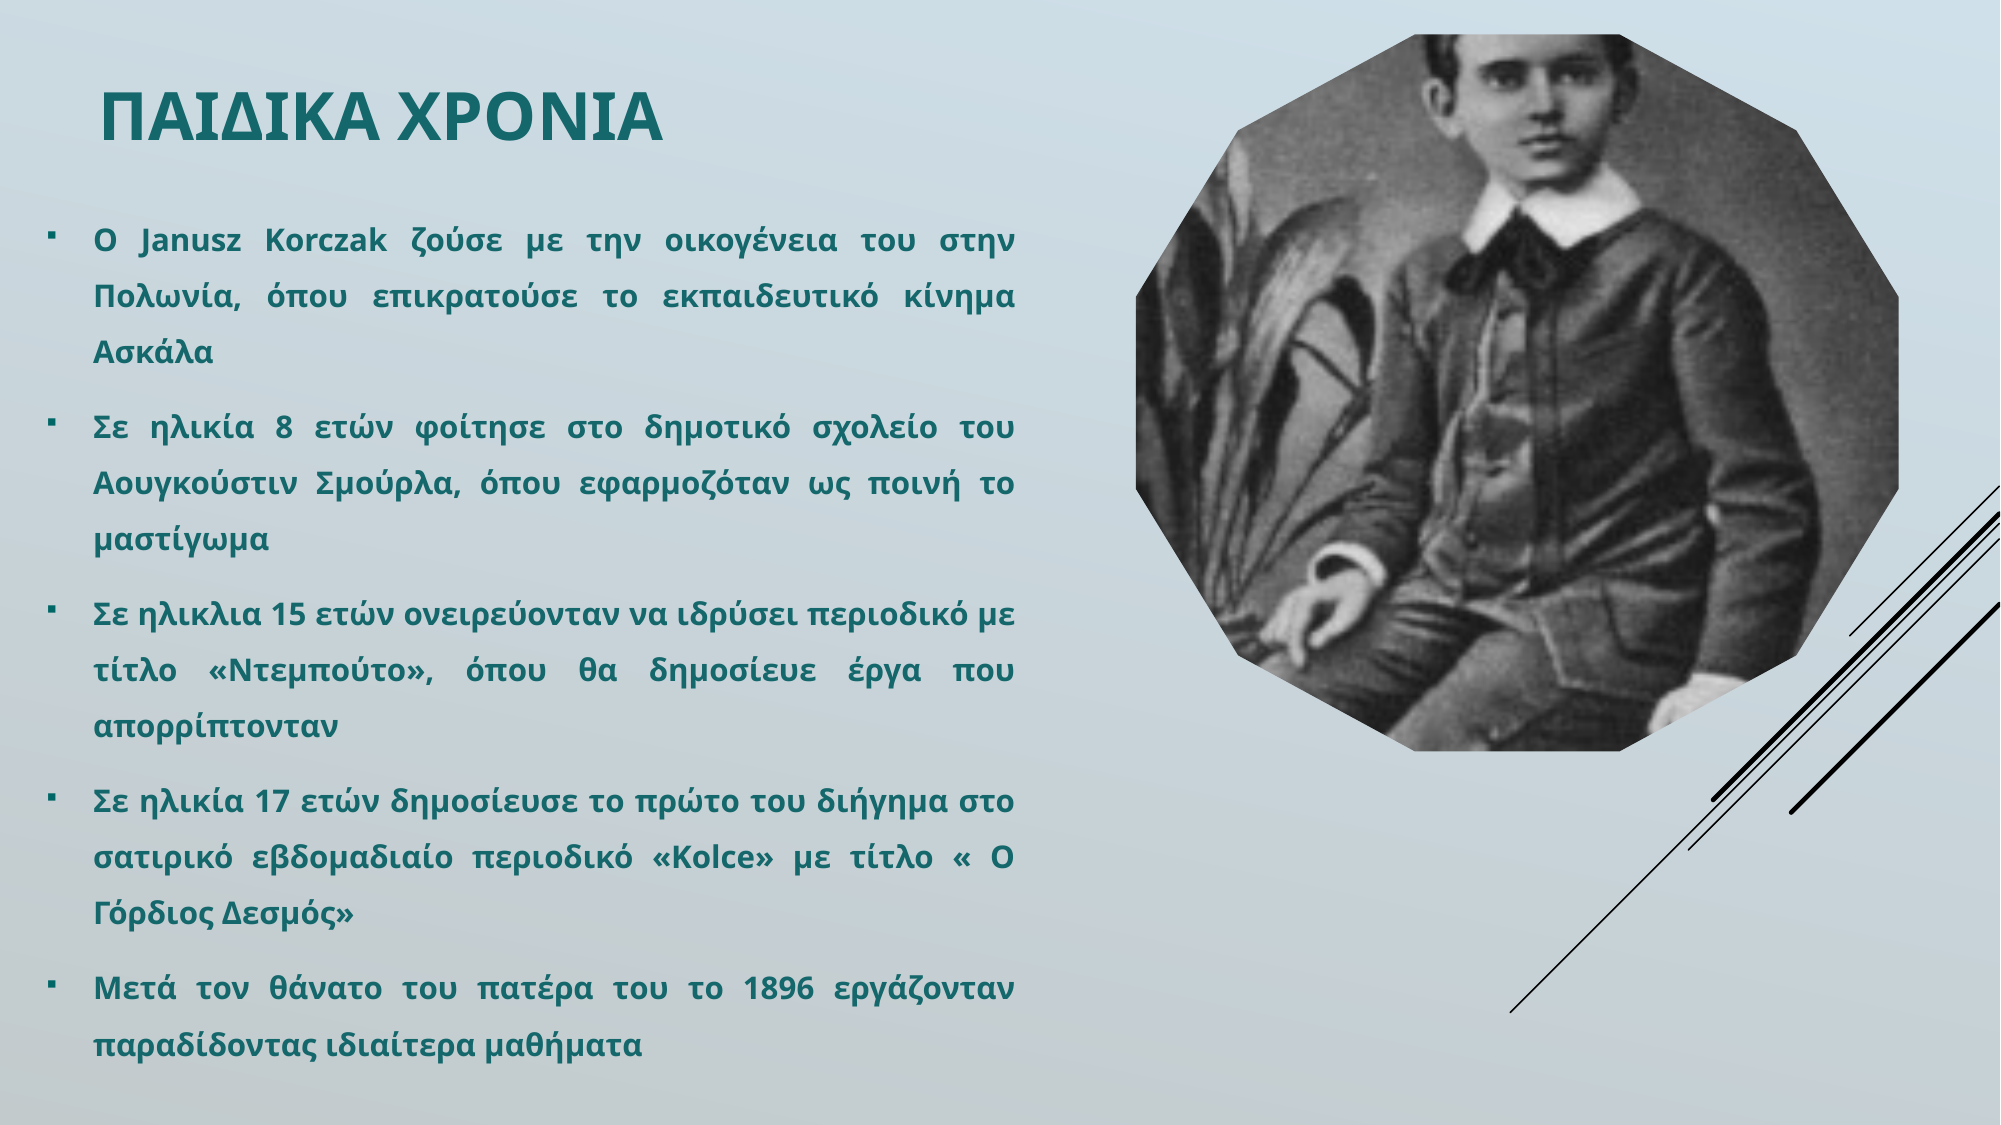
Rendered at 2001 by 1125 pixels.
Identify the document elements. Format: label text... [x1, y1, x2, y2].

title Παιδικα χρονια [83, 52, 832, 176]
list Ο Janusz Korczak ζούσε με την οικογένεια του στην Πολωνία, όπου επικρατούσε το εκπαιδευτικό κίνημα Ασκάλα Σε ηλικία 8 ετών φοίτησε στο δημοτικό σχολείο του Αουγκούστιν Σμούρλα, όπου εφαρμοζόταν ως ποινή το μαστίγωμα Σε ηλικλια 15 ετών ονειρεύονταν να ιδρύσει περιοδικό με τίτλο «Ντεμπούτο», όπου θα δημοσίευε έργα που απορρίπτονταν Σε ηλικία 17 ετών δημοσίευσε το πρώτο του διήγημα στο σατιρικό εβδομαδιαίο περιοδικό «Kolce» με τίτλο « Ο Γόρδιος Δεσμός» Μετά τον θάνατο του πατέρα του το 1896 εργάζονταν παραδίδοντας ιδιαίτερα μαθήματα [31, 363, 1032, 1125]
picture [1135, 34, 1899, 752]
